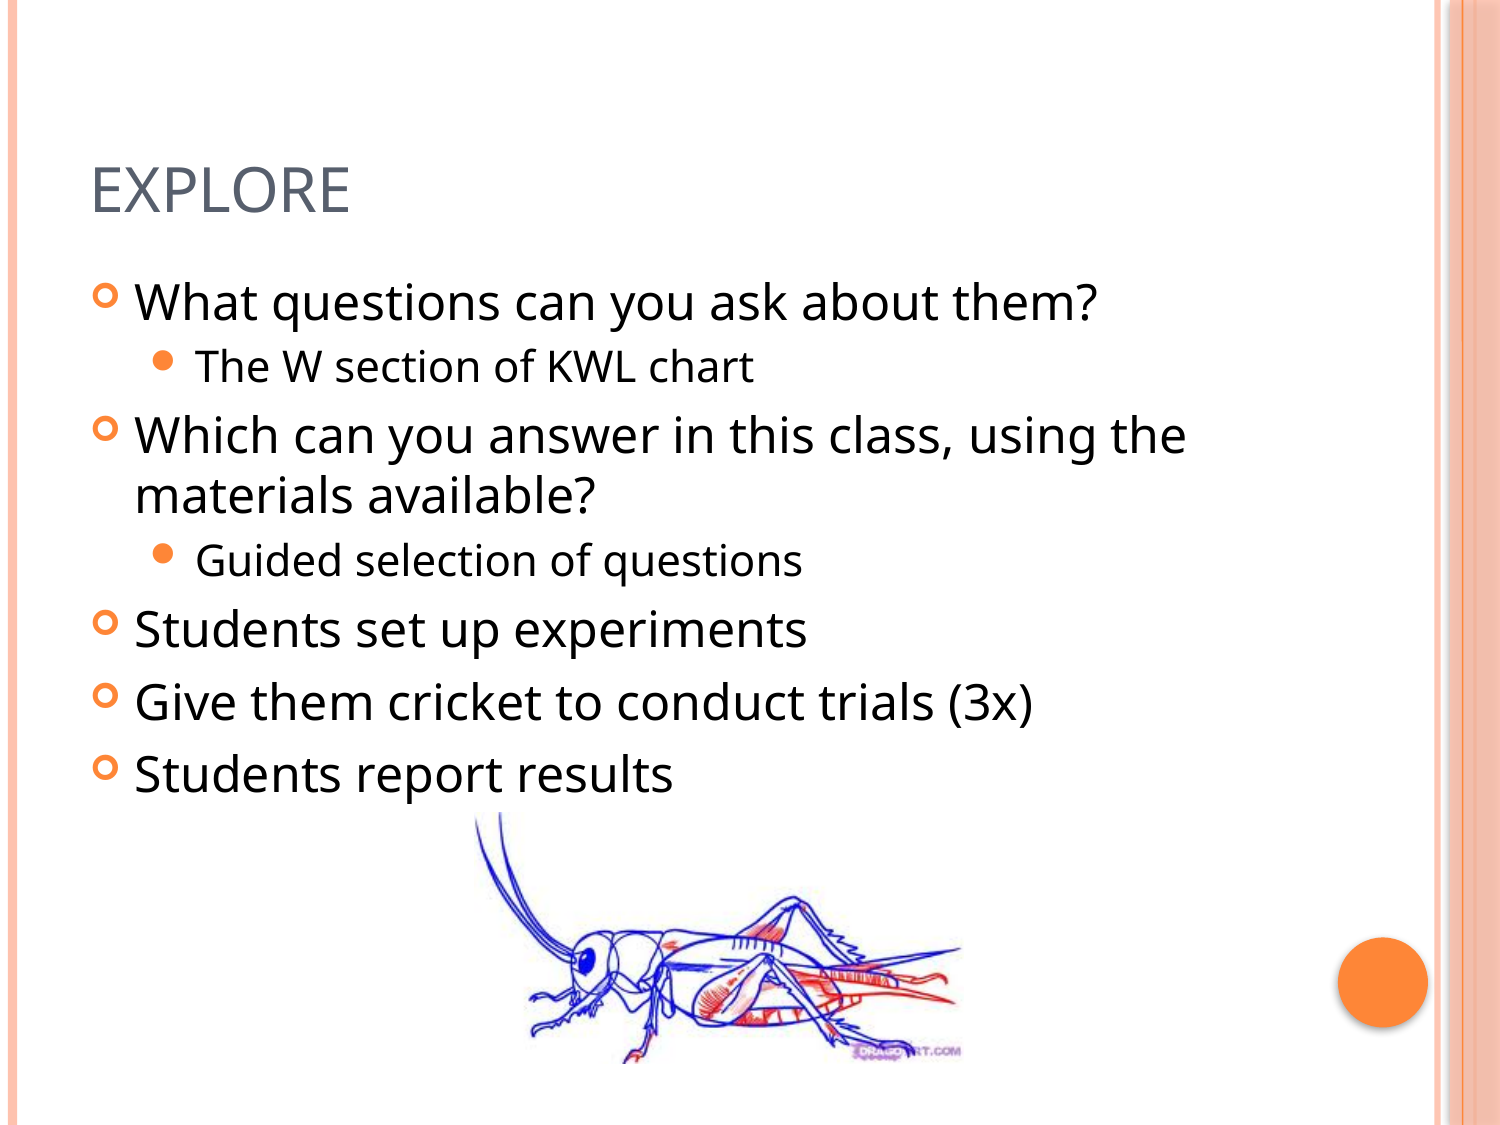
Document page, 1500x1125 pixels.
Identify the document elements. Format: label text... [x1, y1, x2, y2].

picture [474, 811, 965, 1065]
title Explore [75, 45, 1300, 233]
list What questions can you ask about them? The W section of KWL chart Which can you answer in this class, using the materials available? Guided selection of questions Students set up experiments Give them cricket to conduct trials (3x) Students report results [75, 262, 1300, 1062]
